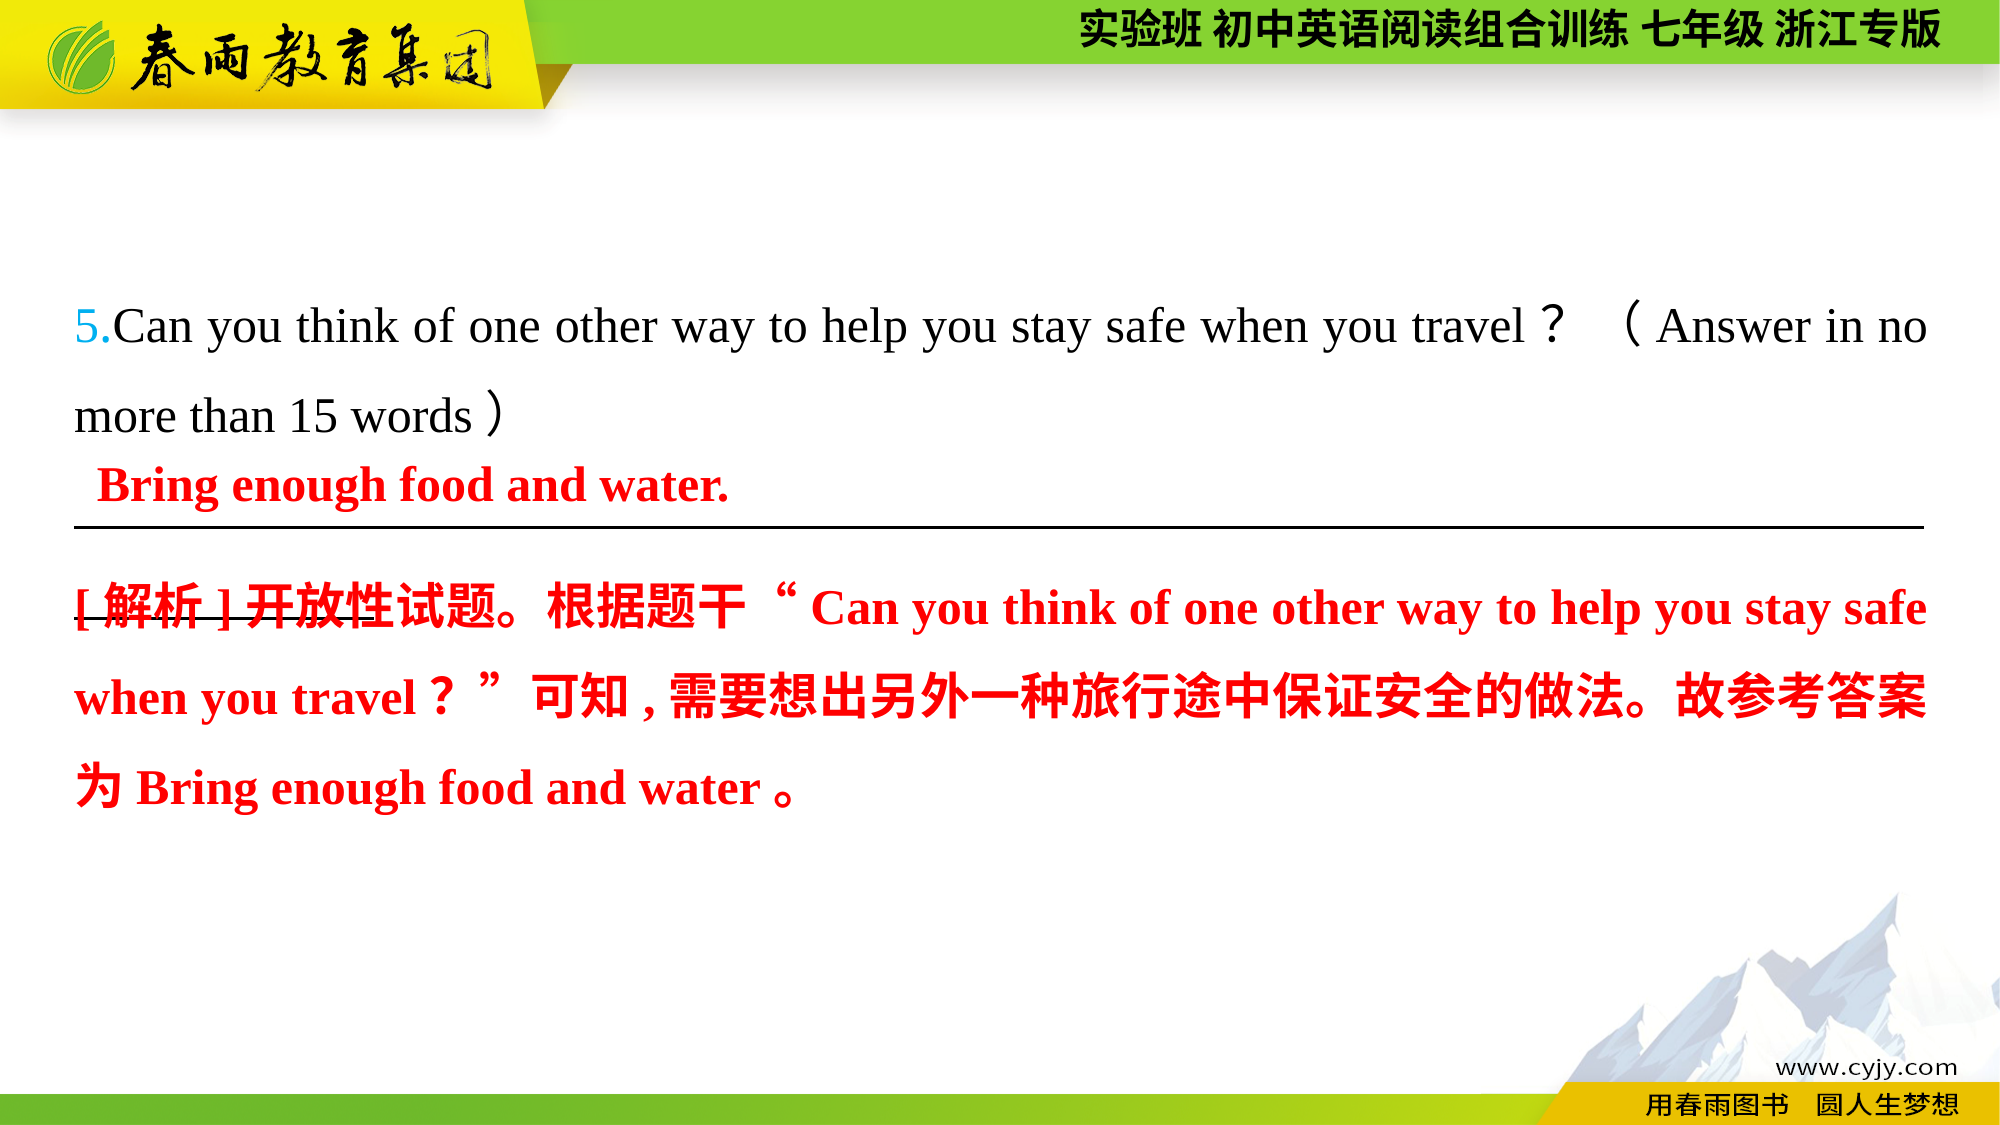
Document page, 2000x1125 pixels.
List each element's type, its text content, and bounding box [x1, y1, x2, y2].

text_box [解析]开放性试题。根据题干“Can you think of one other way to help you stay safe when you travel？”可知,需要想出另外一种旅行途中保证安全的做法。故参考答案为Bring enough food and water。 [59, 537, 1944, 823]
text_box Bring enough food and water. [82, 444, 745, 520]
picture [0, 0, 2000, 1125]
list 5.Can you think of one other way to help you stay safe when you travel？（Answer in no more than 15 words） __________________________________________________________________________ [59, 255, 1944, 537]
